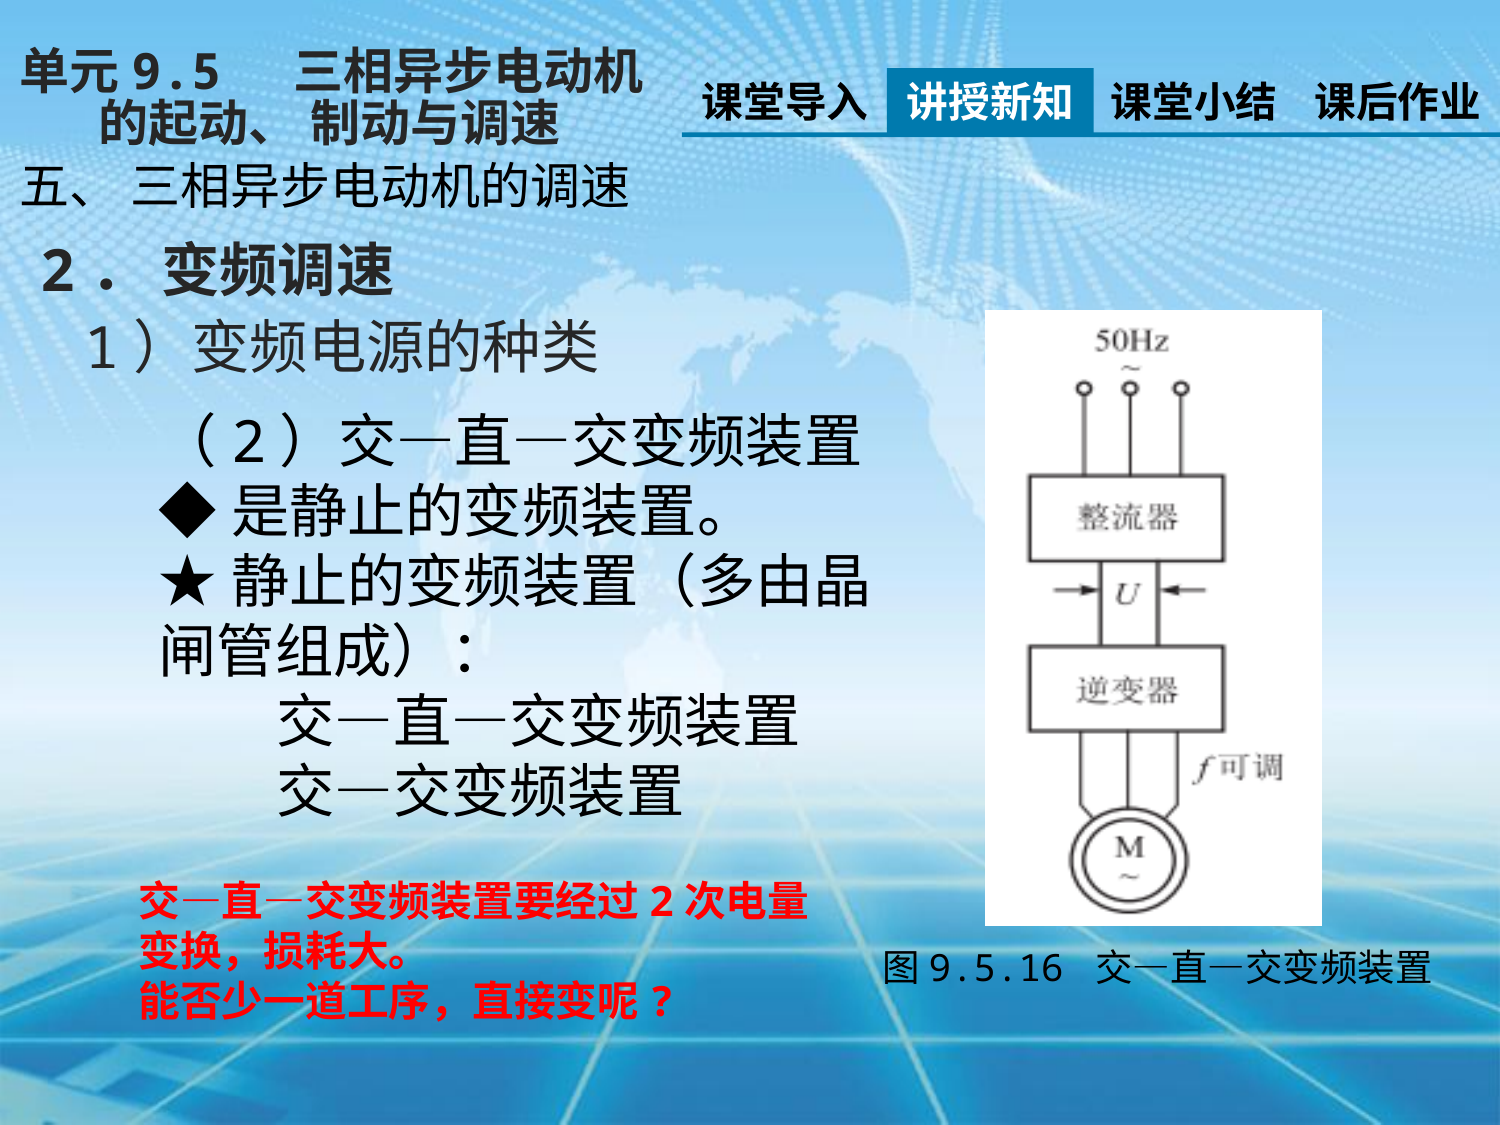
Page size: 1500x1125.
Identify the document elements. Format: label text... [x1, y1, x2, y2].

text_box 五、 三相异步电动机的调速 [4, 160, 1355, 225]
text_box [4, 39, 1500, 160]
text_box 交—直—交变频装置要经过2次电量变换，损耗大。 能否少一道工序，直接变呢? [123, 867, 825, 1033]
text_box 1）变频电源的种类 [69, 302, 678, 388]
text_box 2． 变频调速 [26, 225, 410, 310]
text_box 图9.5.16 交—直—交变频装置 [867, 936, 1448, 997]
picture [0, 0, 1500, 1125]
text_box （2）交—直—交变频装置 ◆是静止的变频装置。 ★静止的变频装置（多由晶闸管组成）： 交—直—交变频装置 交—交变频装置 [143, 396, 889, 902]
